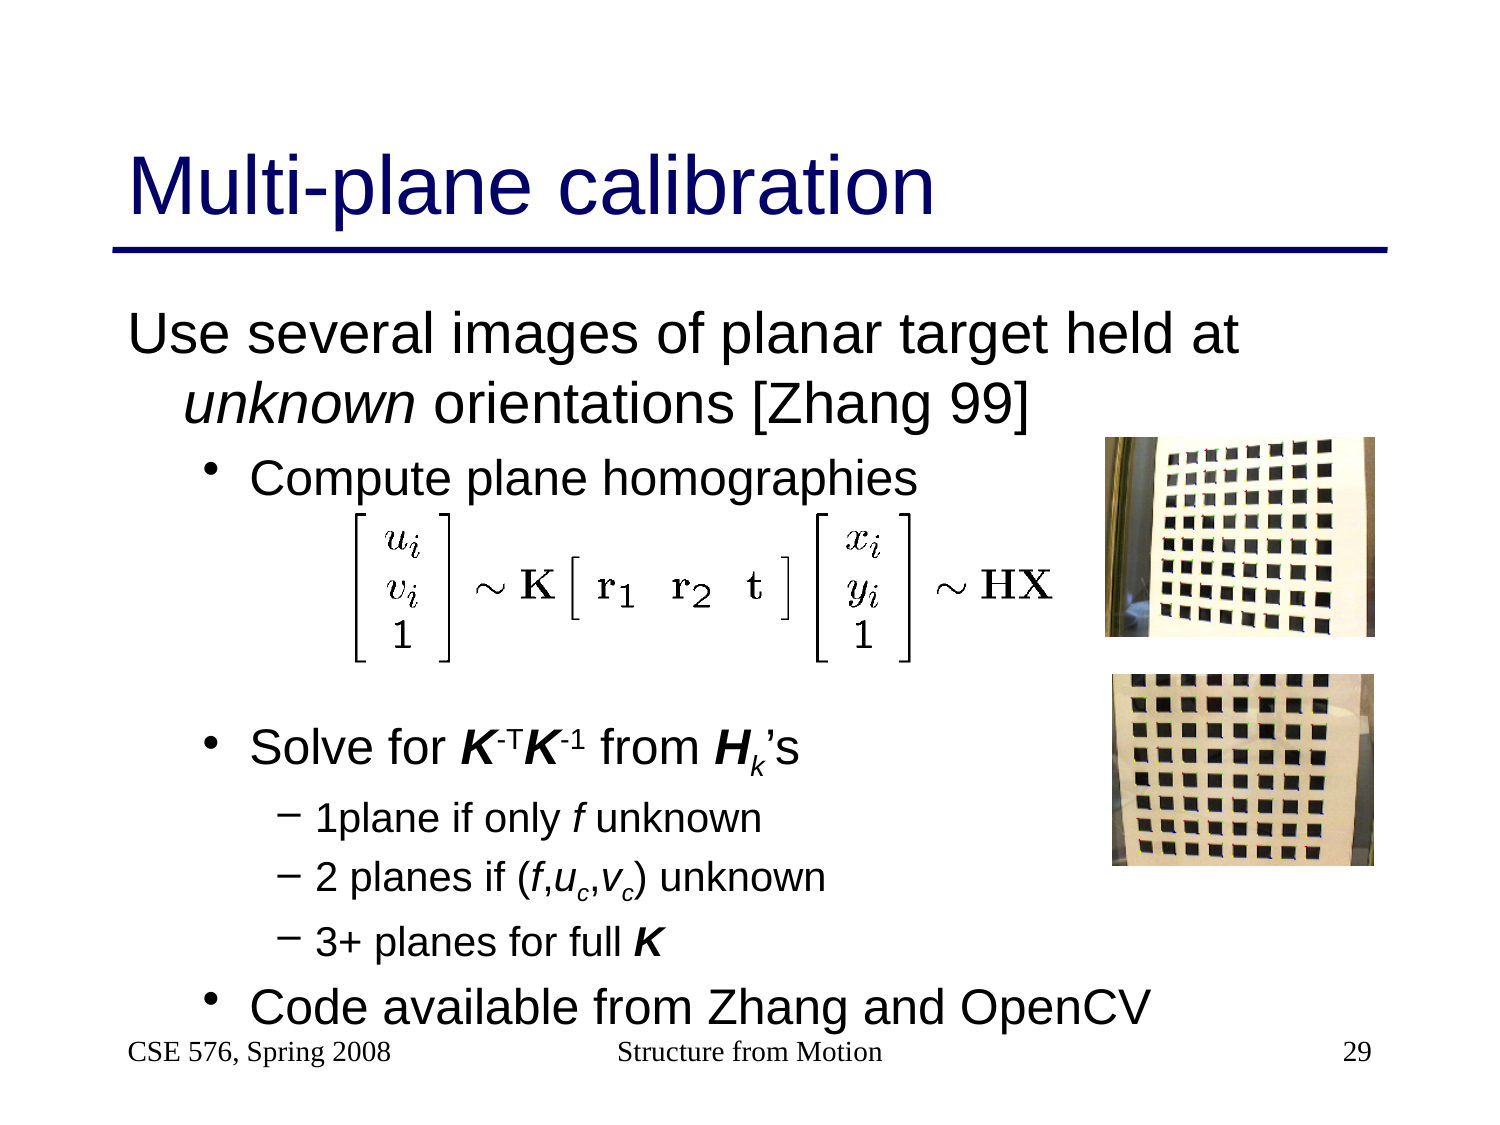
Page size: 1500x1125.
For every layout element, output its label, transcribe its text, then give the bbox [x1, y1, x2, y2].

title Multi-plane calibration [112, 99, 1388, 263]
slide_number 29 [1074, 1025, 1388, 1100]
list Use several images of planar target held at unknown orientations [Zhang 99] Compute plane homographies Solve for K-TK-1 from Hk’s 1plane if only f unknown 2 planes if (f,uc,vc) unknown 3+ planes for full K Code available from Zhang and OpenCV [112, 287, 1388, 1000]
picture [353, 512, 1053, 663]
slide_number CSE 576, Spring 2008 [112, 1025, 425, 1100]
picture [1104, 437, 1376, 638]
picture [1112, 674, 1374, 866]
footer Structure from Motion [450, 1025, 1050, 1100]
